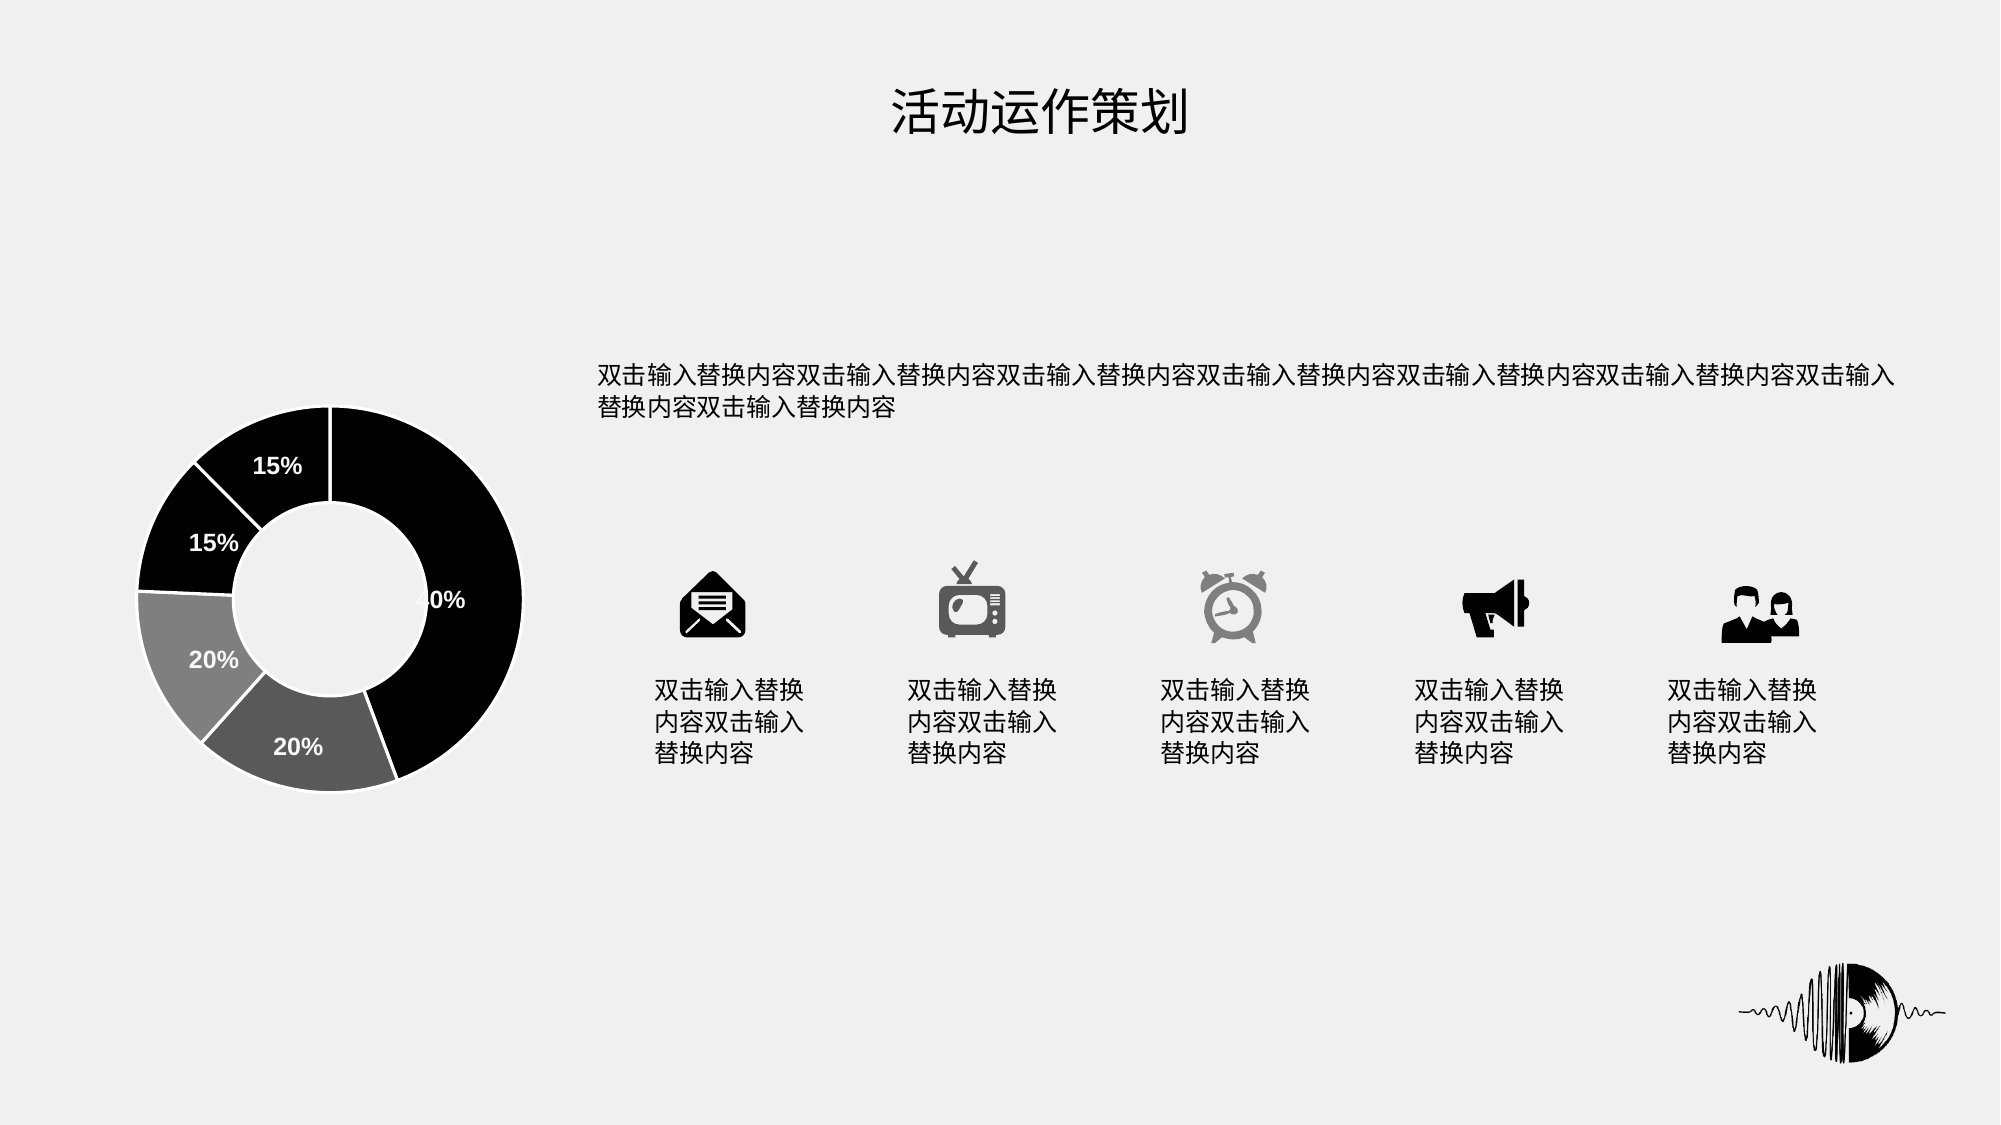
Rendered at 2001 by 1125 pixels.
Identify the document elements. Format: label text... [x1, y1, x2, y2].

text_box [939, 560, 1006, 638]
text_box 活动运作策划 [875, 72, 1217, 148]
text_box 双击输入替换内容双击输入替换内容 [1399, 666, 1603, 775]
text_box [1242, 570, 1267, 593]
text_box [679, 571, 746, 638]
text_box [128, 391, 532, 808]
text_box 双击输入替换内容双击输入替换内容 [1652, 666, 1857, 775]
text_box [1462, 579, 1515, 638]
text_box [1721, 616, 1800, 643]
text_box [1770, 592, 1793, 615]
text_box 双击输入替换内容双击输入替换内容 [639, 666, 843, 775]
picture [1722, 859, 1963, 1125]
text_box 双击输入替换内容双击输入替换内容 [1145, 666, 1350, 775]
text_box 双击输入替换内容双击输入替换内容 [892, 666, 1097, 775]
text_box [1517, 579, 1530, 627]
text_box 双击输入替换内容双击输入替换内容双击输入替换内容双击输入替换内容双击输入替换内容双击输入替换内容双击输入替换内容双击输入替换内容 [582, 351, 1923, 491]
text_box [1733, 586, 1759, 607]
text_box [1200, 570, 1262, 644]
